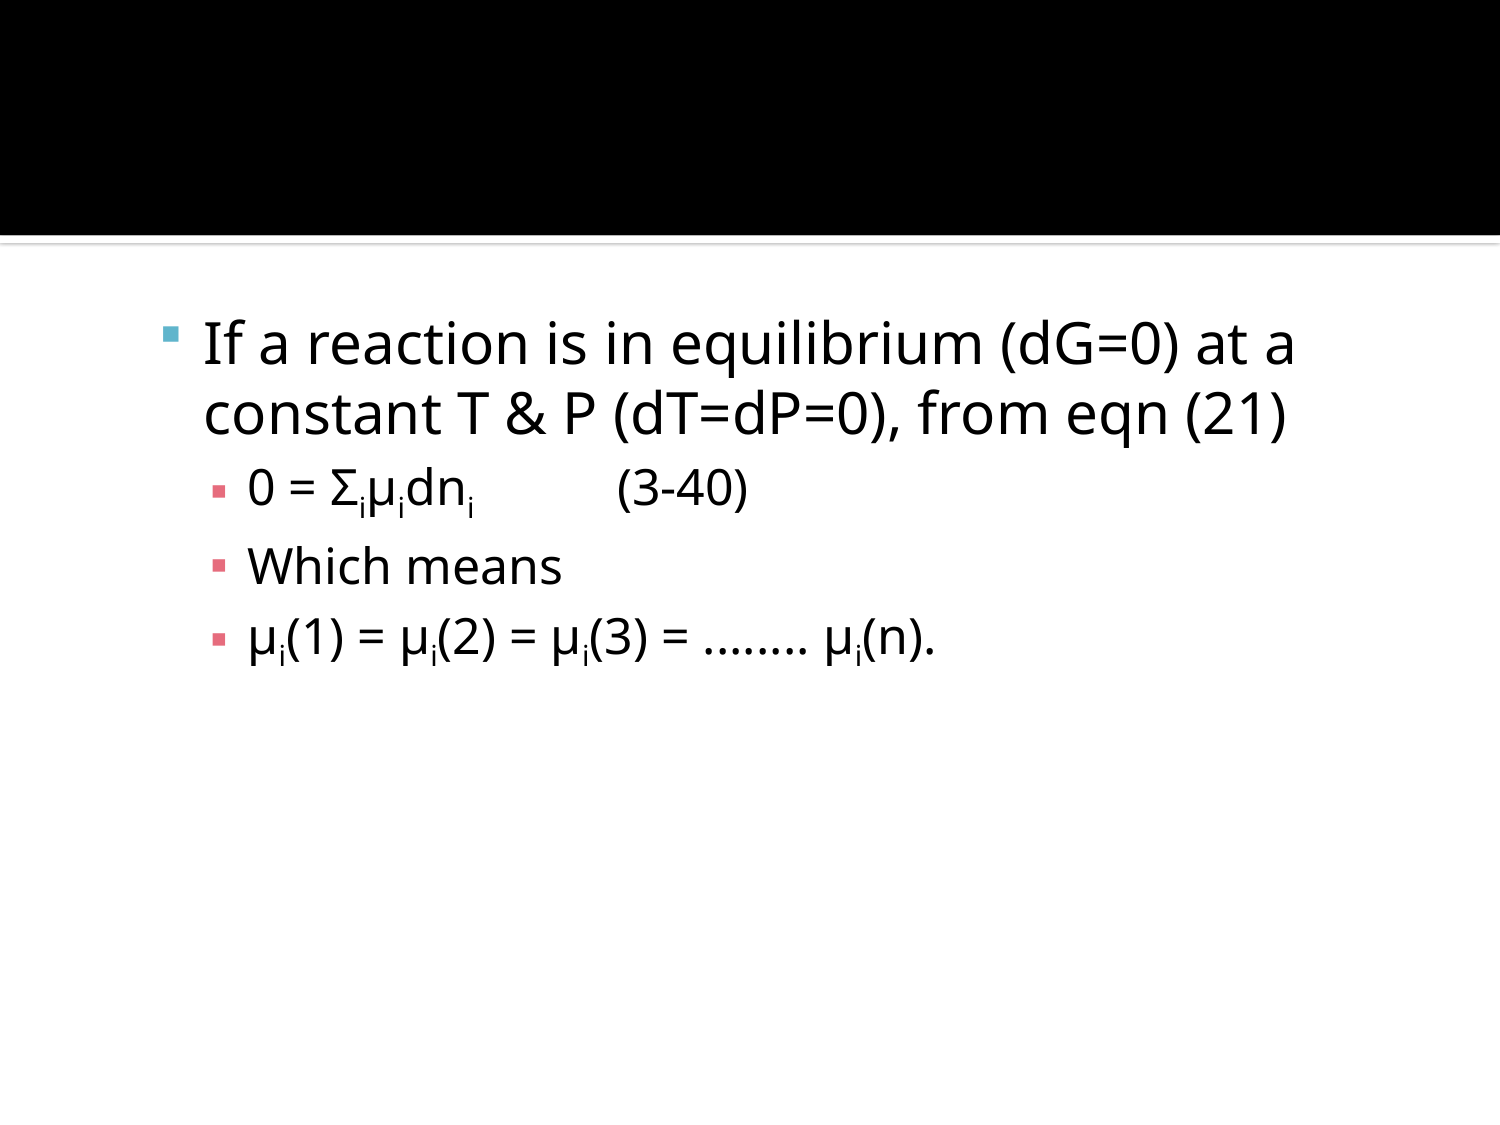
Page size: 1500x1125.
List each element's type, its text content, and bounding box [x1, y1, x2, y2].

list If a reaction is in equilibrium (dG=0) at a constant T & P (dT=dP=0), from eqn (21) 0 = Σiμidni (3-40) Which means μi(1) = μi(2) = μi(3) = ........ μi(n). [75, 291, 1425, 1050]
